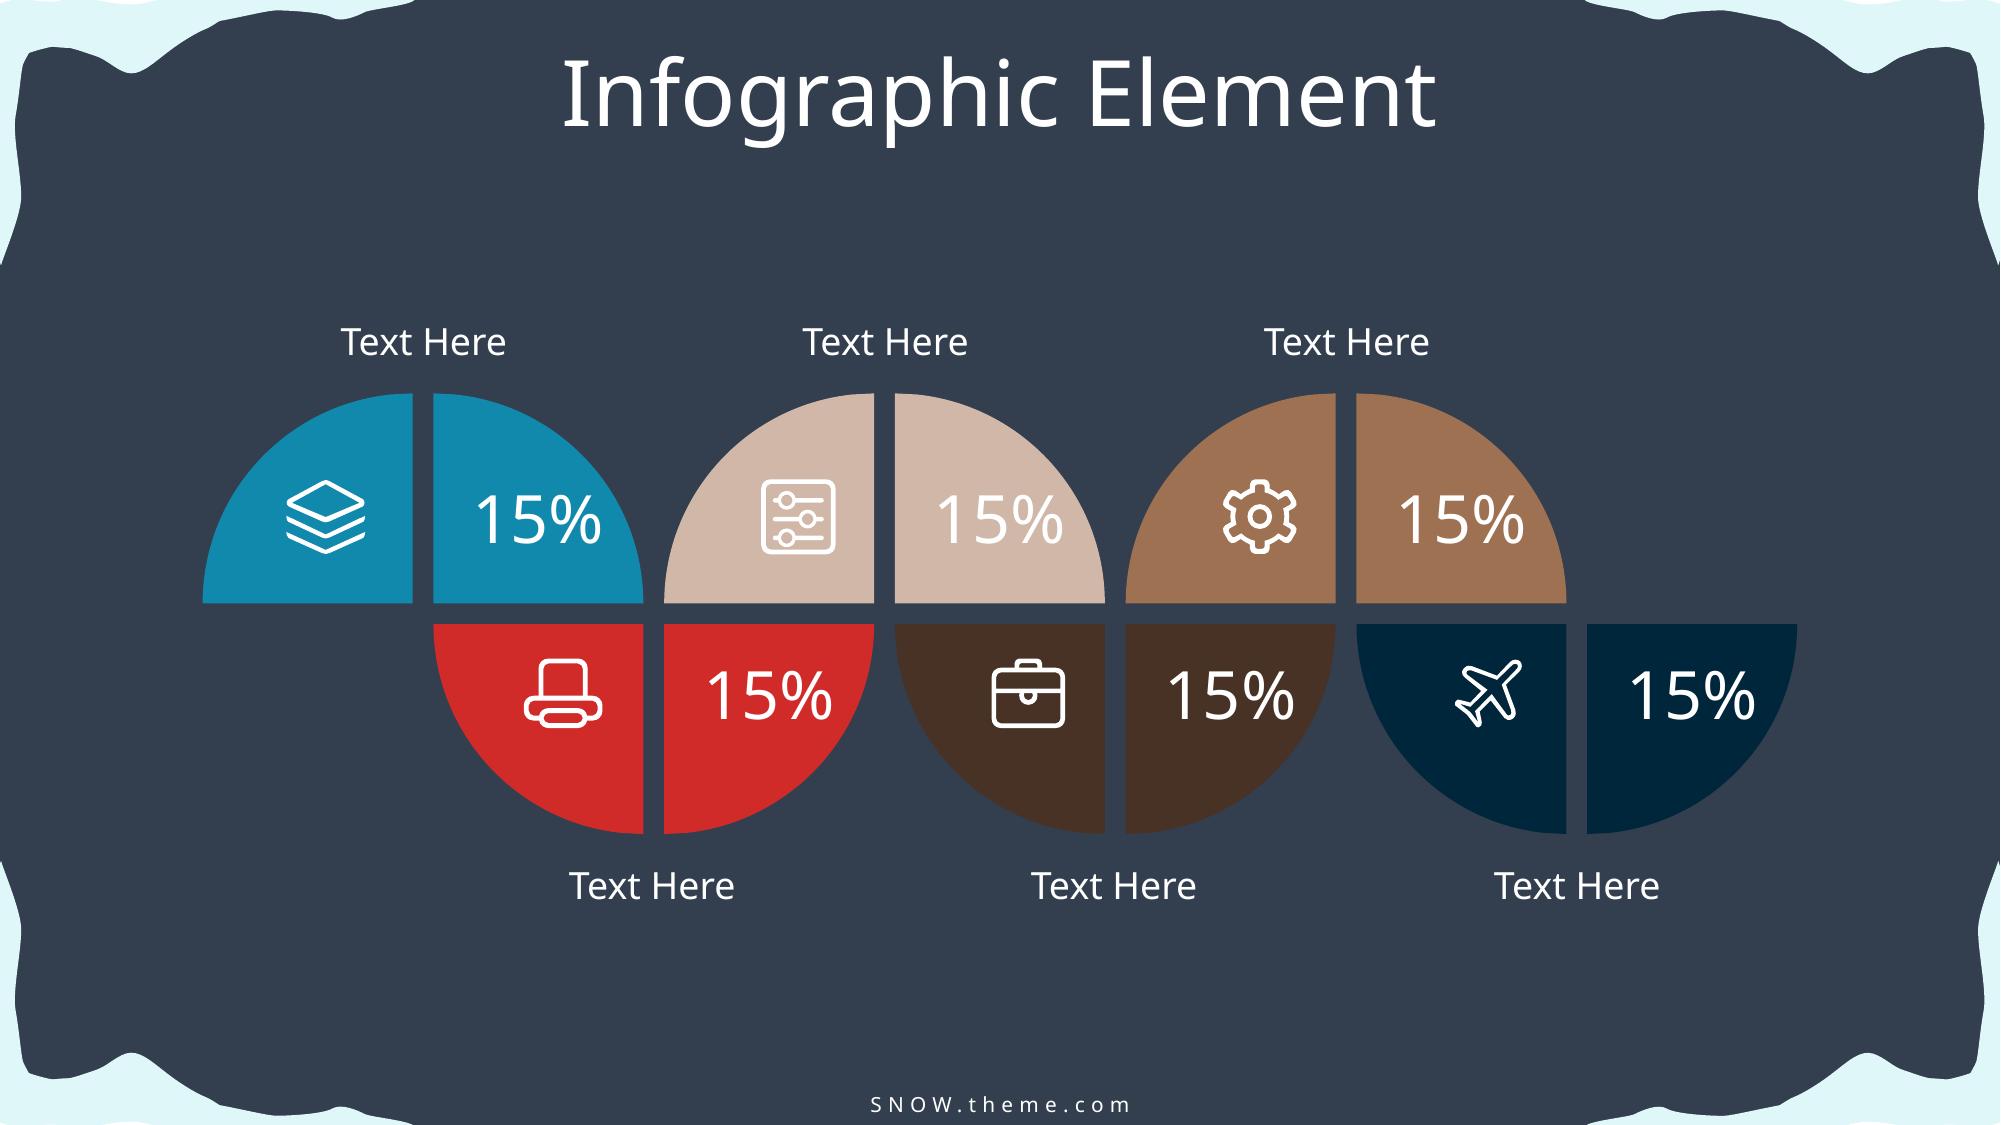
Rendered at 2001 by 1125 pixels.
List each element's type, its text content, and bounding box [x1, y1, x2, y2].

text_box Infographic Element [546, 27, 1454, 153]
text_box Text Here [325, 310, 523, 371]
text_box Text Here [1248, 310, 1446, 371]
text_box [1125, 393, 1567, 604]
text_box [894, 624, 1336, 835]
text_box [664, 393, 1105, 604]
text_box Text Here [787, 310, 984, 371]
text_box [1356, 624, 1798, 835]
text_box Text Here [1016, 854, 1213, 915]
text_box Text Here [554, 854, 751, 915]
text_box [433, 624, 875, 835]
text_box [202, 393, 644, 604]
text_box Text Here [1479, 854, 1676, 915]
